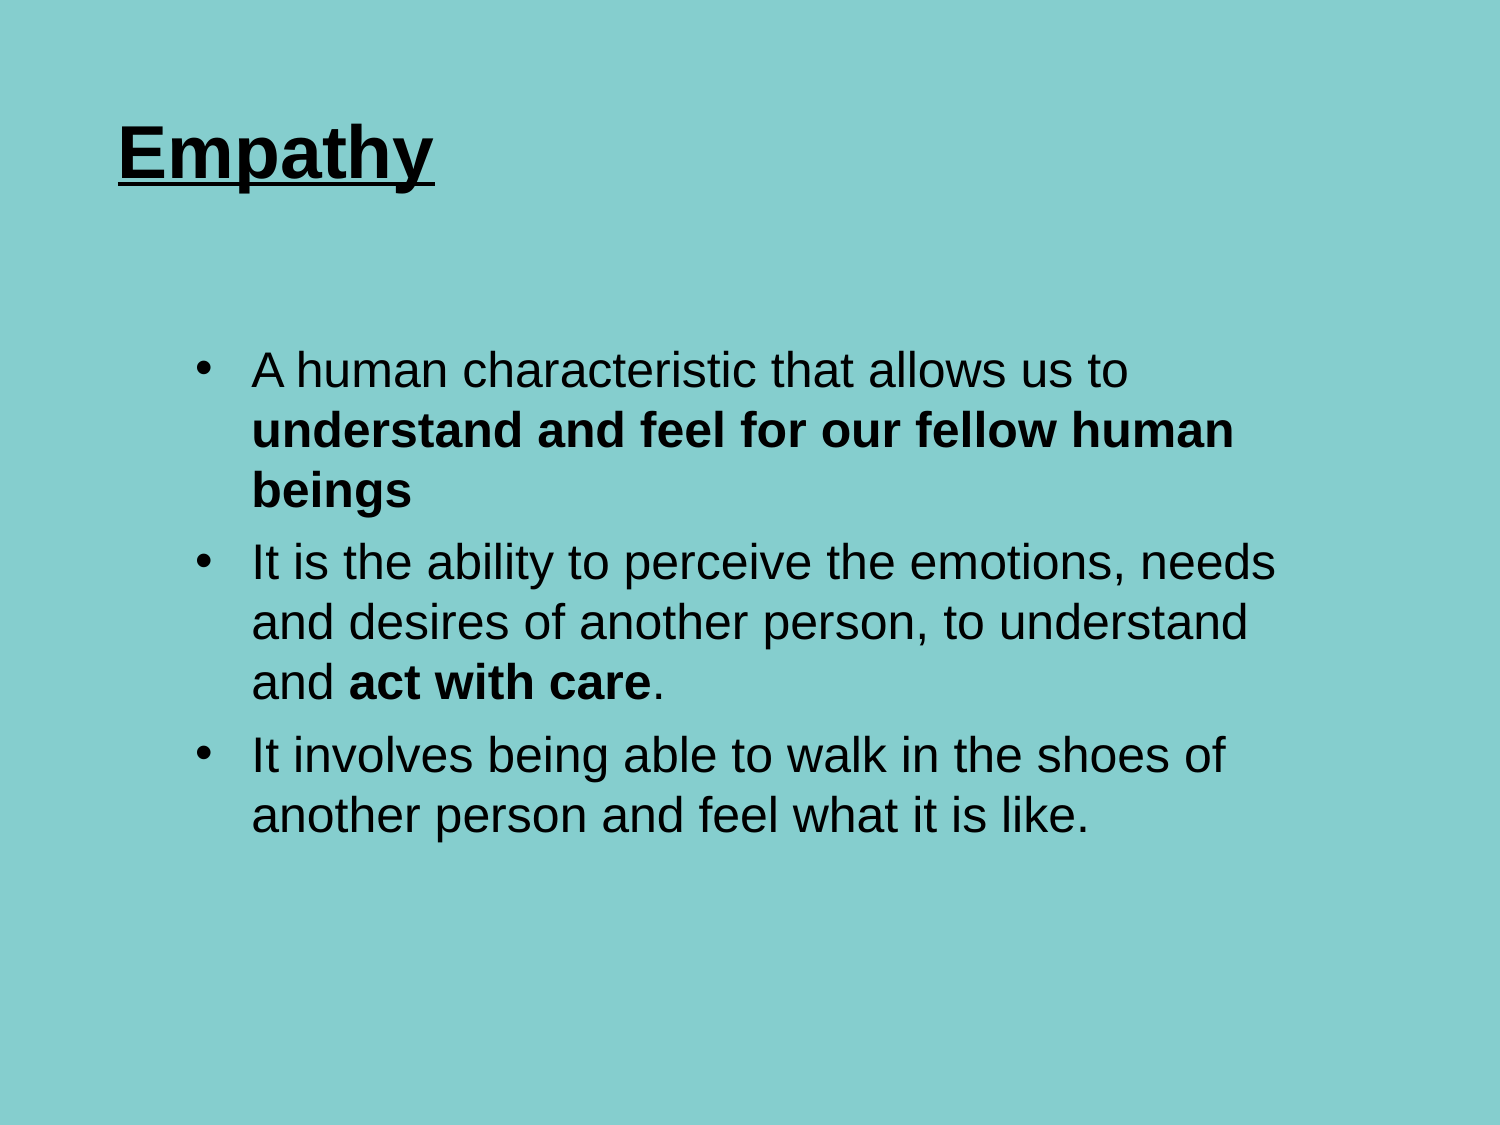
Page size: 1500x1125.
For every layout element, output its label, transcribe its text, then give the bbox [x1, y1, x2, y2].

title Empathy [102, 95, 1466, 296]
text_box A human characteristic that allows us to understand and feel for our fellow human beings It is the ability to perceive the emotions, needs and desires of another person, to understand and act with care. It involves being able to walk in the shoes of another person and feel what it is like. [162, 249, 1299, 923]
